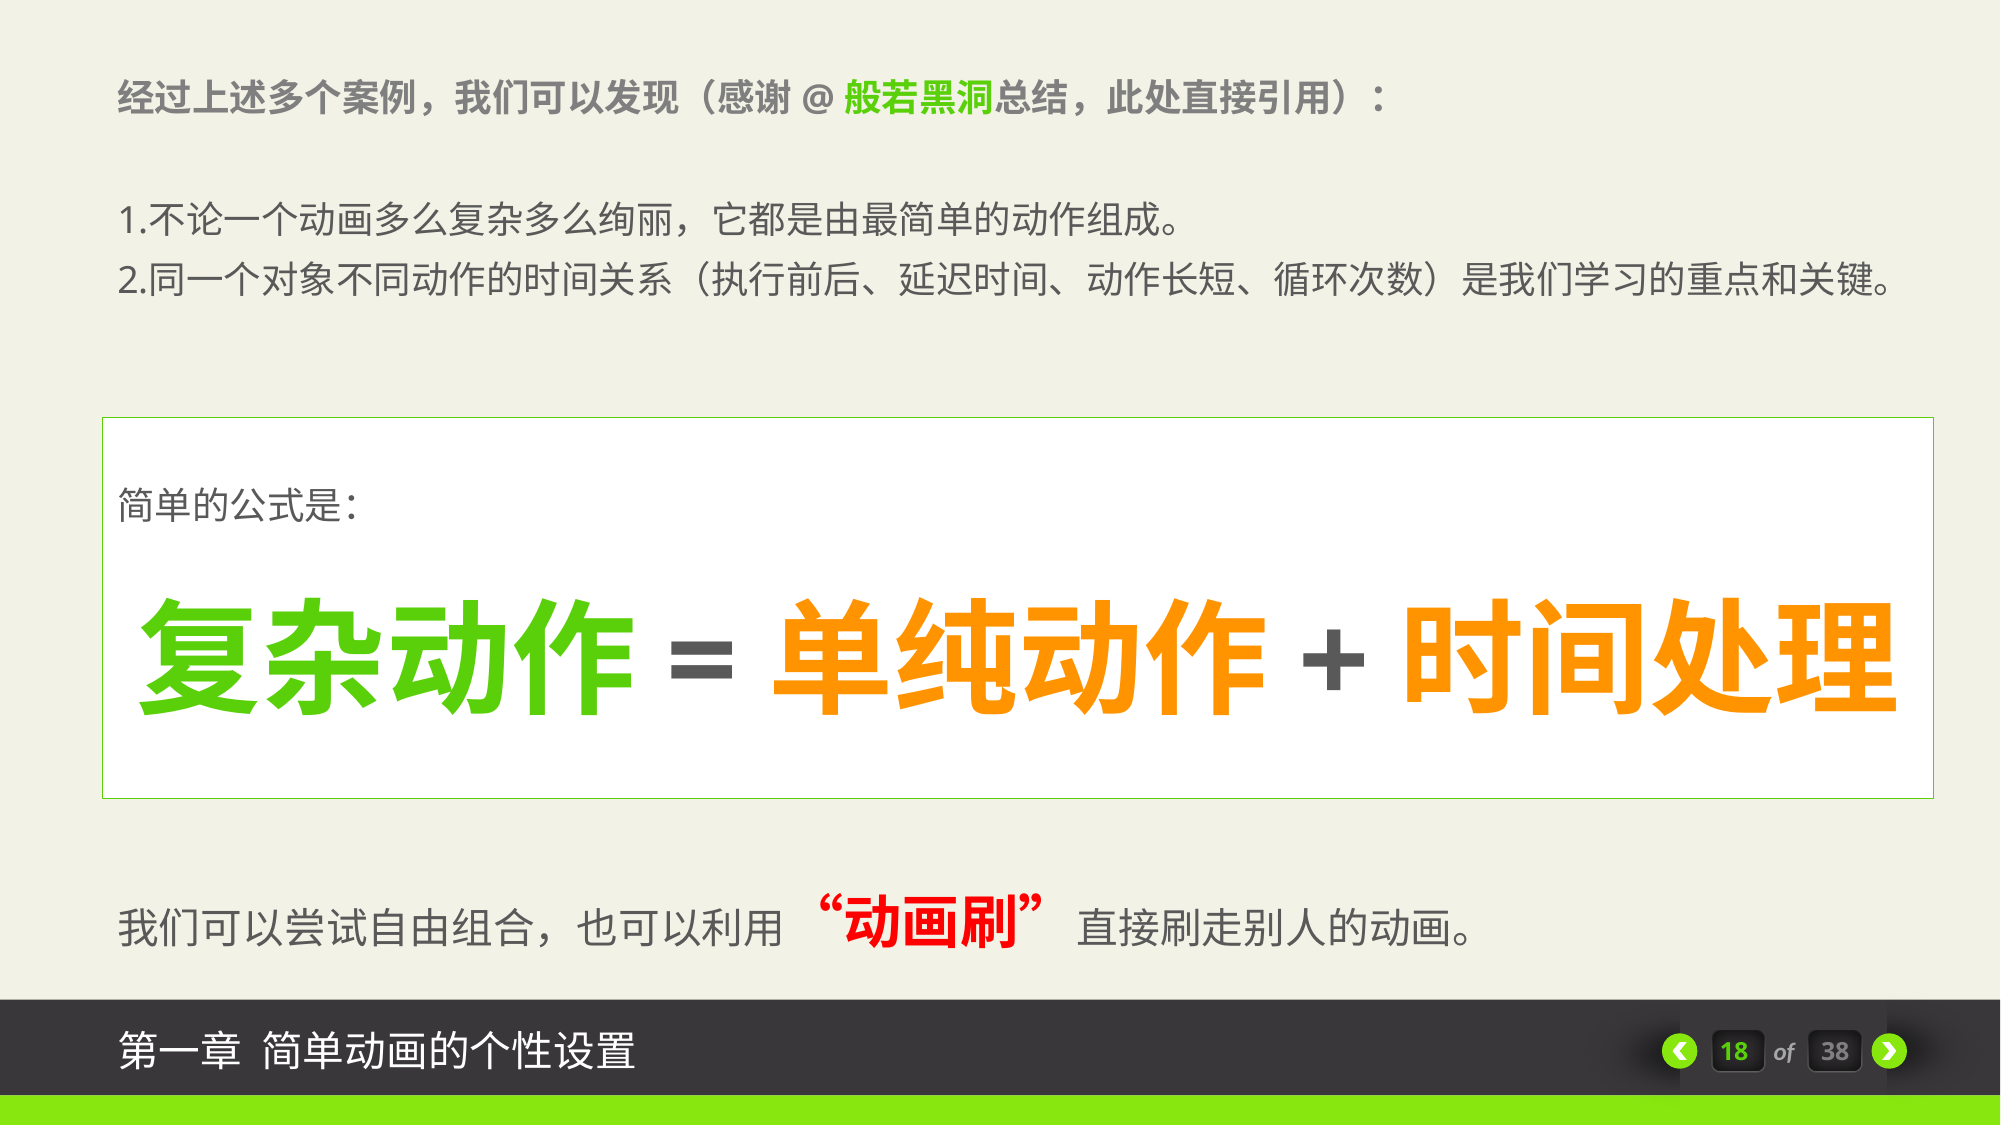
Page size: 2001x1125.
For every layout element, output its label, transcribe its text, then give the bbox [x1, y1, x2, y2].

picture [1875, 991, 2001, 1111]
text_box [102, 417, 1934, 458]
text_box 不论一个动画多么复杂多么绚丽，它都是由最简单的动作组成。 同一个对象不同动作的时间关系（执行前后、延迟时间、动作长短、循环次数）是我们学习的重点和关键。 [102, 172, 1958, 309]
picture [1567, 992, 1693, 1110]
text_box [102, 737, 1934, 799]
text_box 简单的公式是： 复杂动作=单纯动作+时间处理 [102, 458, 1934, 737]
text_box 经过上述多个案例，我们可以发现（感谢@般若黑洞总结，此处直接引用）： [102, 66, 1769, 127]
text_box 我们可以尝试自由组合，也可以利用“动画刷”直接刷走别人的动画。 [102, 878, 1958, 963]
picture [1709, 1026, 1769, 1076]
picture [1805, 1026, 1866, 1076]
